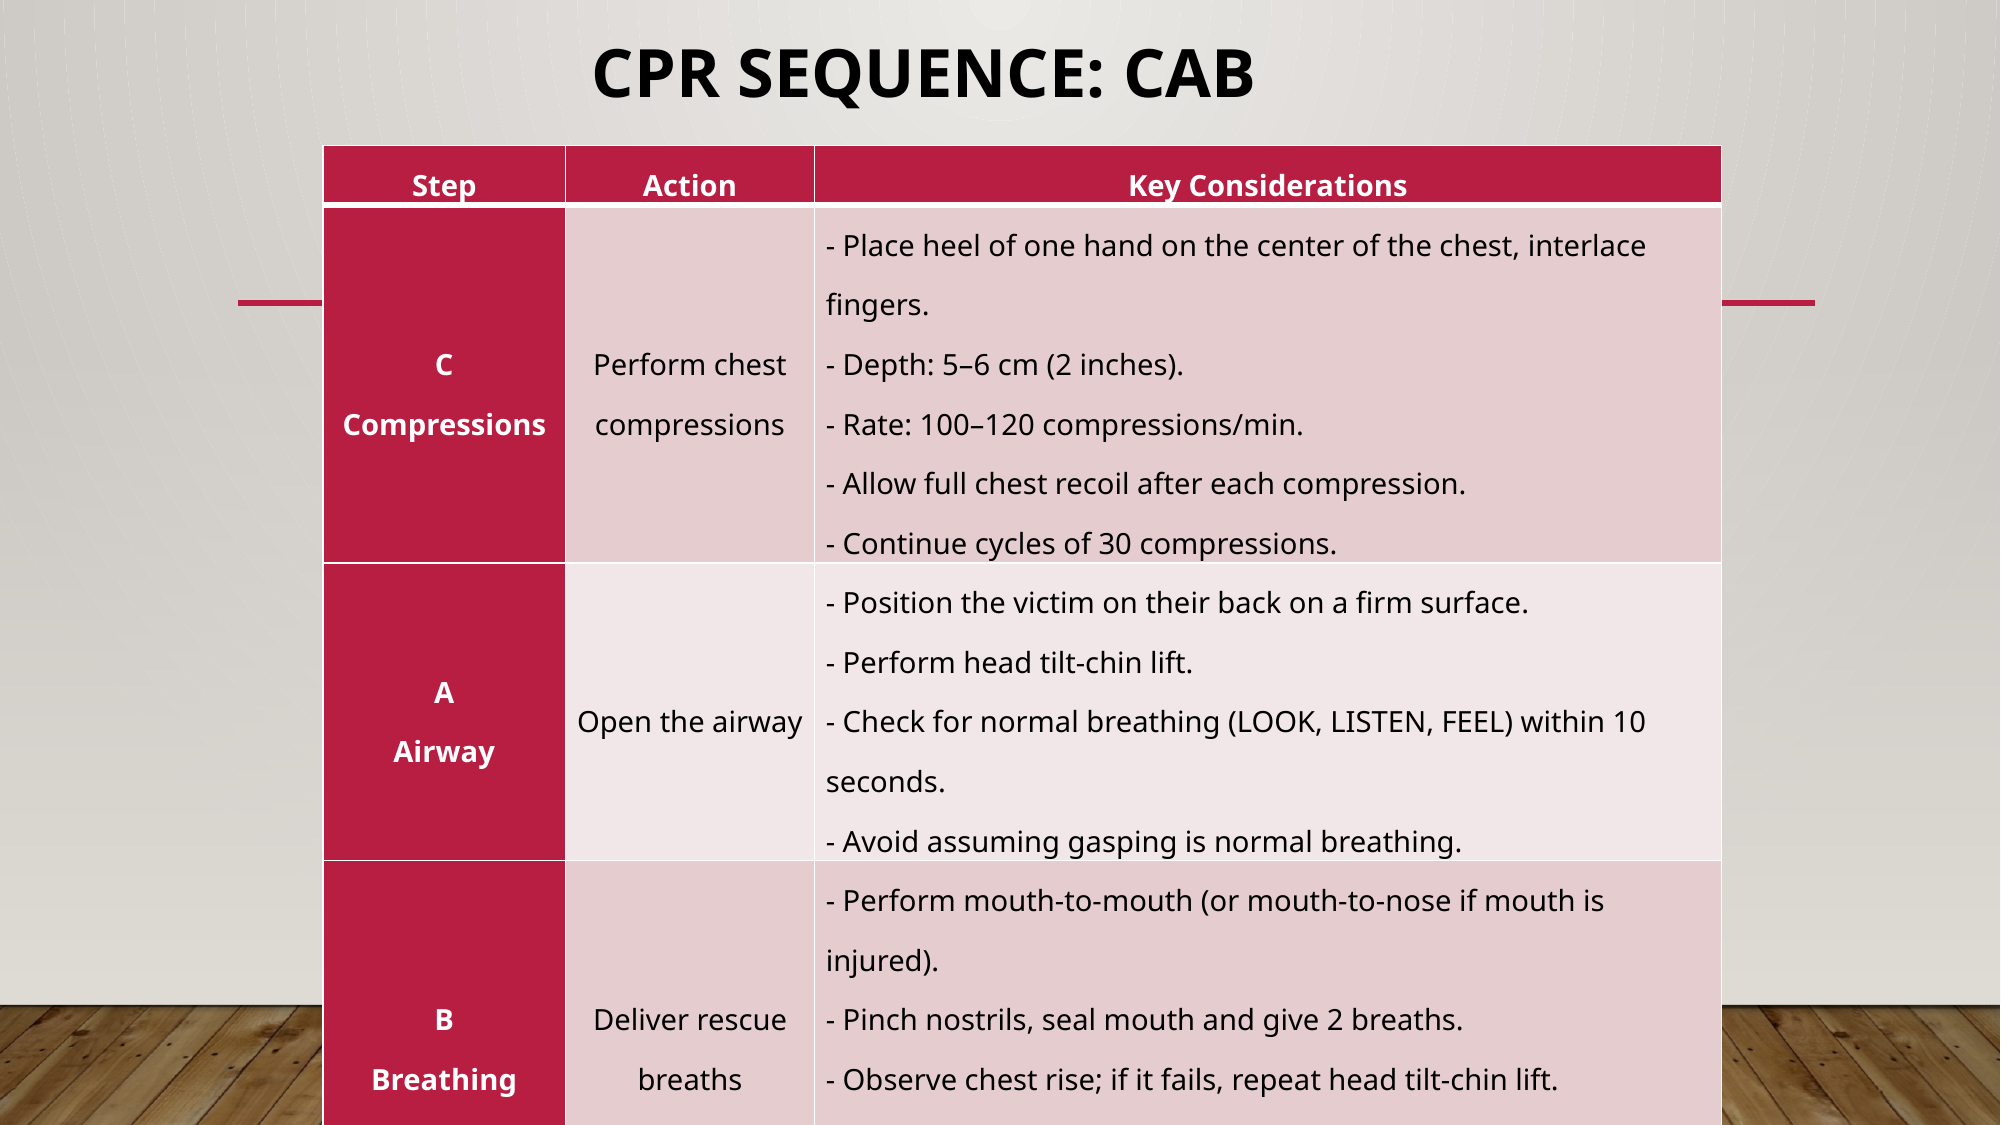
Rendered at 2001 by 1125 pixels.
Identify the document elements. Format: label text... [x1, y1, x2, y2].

title CPR Sequence: CAB [576, 32, 1812, 146]
table_header Action [566, 146, 814, 202]
table_cell Open the airway [566, 564, 814, 860]
table_cell - Position the victim on their back on a firm surface. - Perform head tilt-chin lift. - Check for normal breathing (LOOK, LISTEN, FEEL) within 10 seconds. - Avoid assuming gasping is normal breathing. [815, 564, 1721, 860]
table_cell Perform chest compressions [566, 208, 814, 562]
table_header Key Considerations [815, 146, 1721, 202]
table_cell A Airway [324, 564, 565, 860]
table_cell - Place heel of one hand on the center of the chest, interlace fingers. - Depth: 5–6 cm (2 inches). - Rate: 100–120 compressions/min. - Allow full chest recoil after each compression. - Continue cycles of 30 compressions. [815, 208, 1721, 562]
table_header Step [324, 146, 565, 202]
table_cell C Compressions [324, 208, 565, 562]
table_cell - Perform mouth-to-mouth (or mouth-to-nose if mouth is injured). - Pinch nostrils, seal mouth and give 2 breaths. - Observe chest rise; if it fails, repeat head tilt-chin lift. - Resume 30 compressions after 2 breaths. - Ratio remains 30:2 for single or two-person CPR. [815, 861, 1721, 1125]
picture [1722, 1005, 2000, 1125]
picture [0, 1005, 322, 1125]
table_cell B Breathing [324, 861, 565, 1125]
table_cell Deliver rescue breaths [566, 861, 814, 1125]
